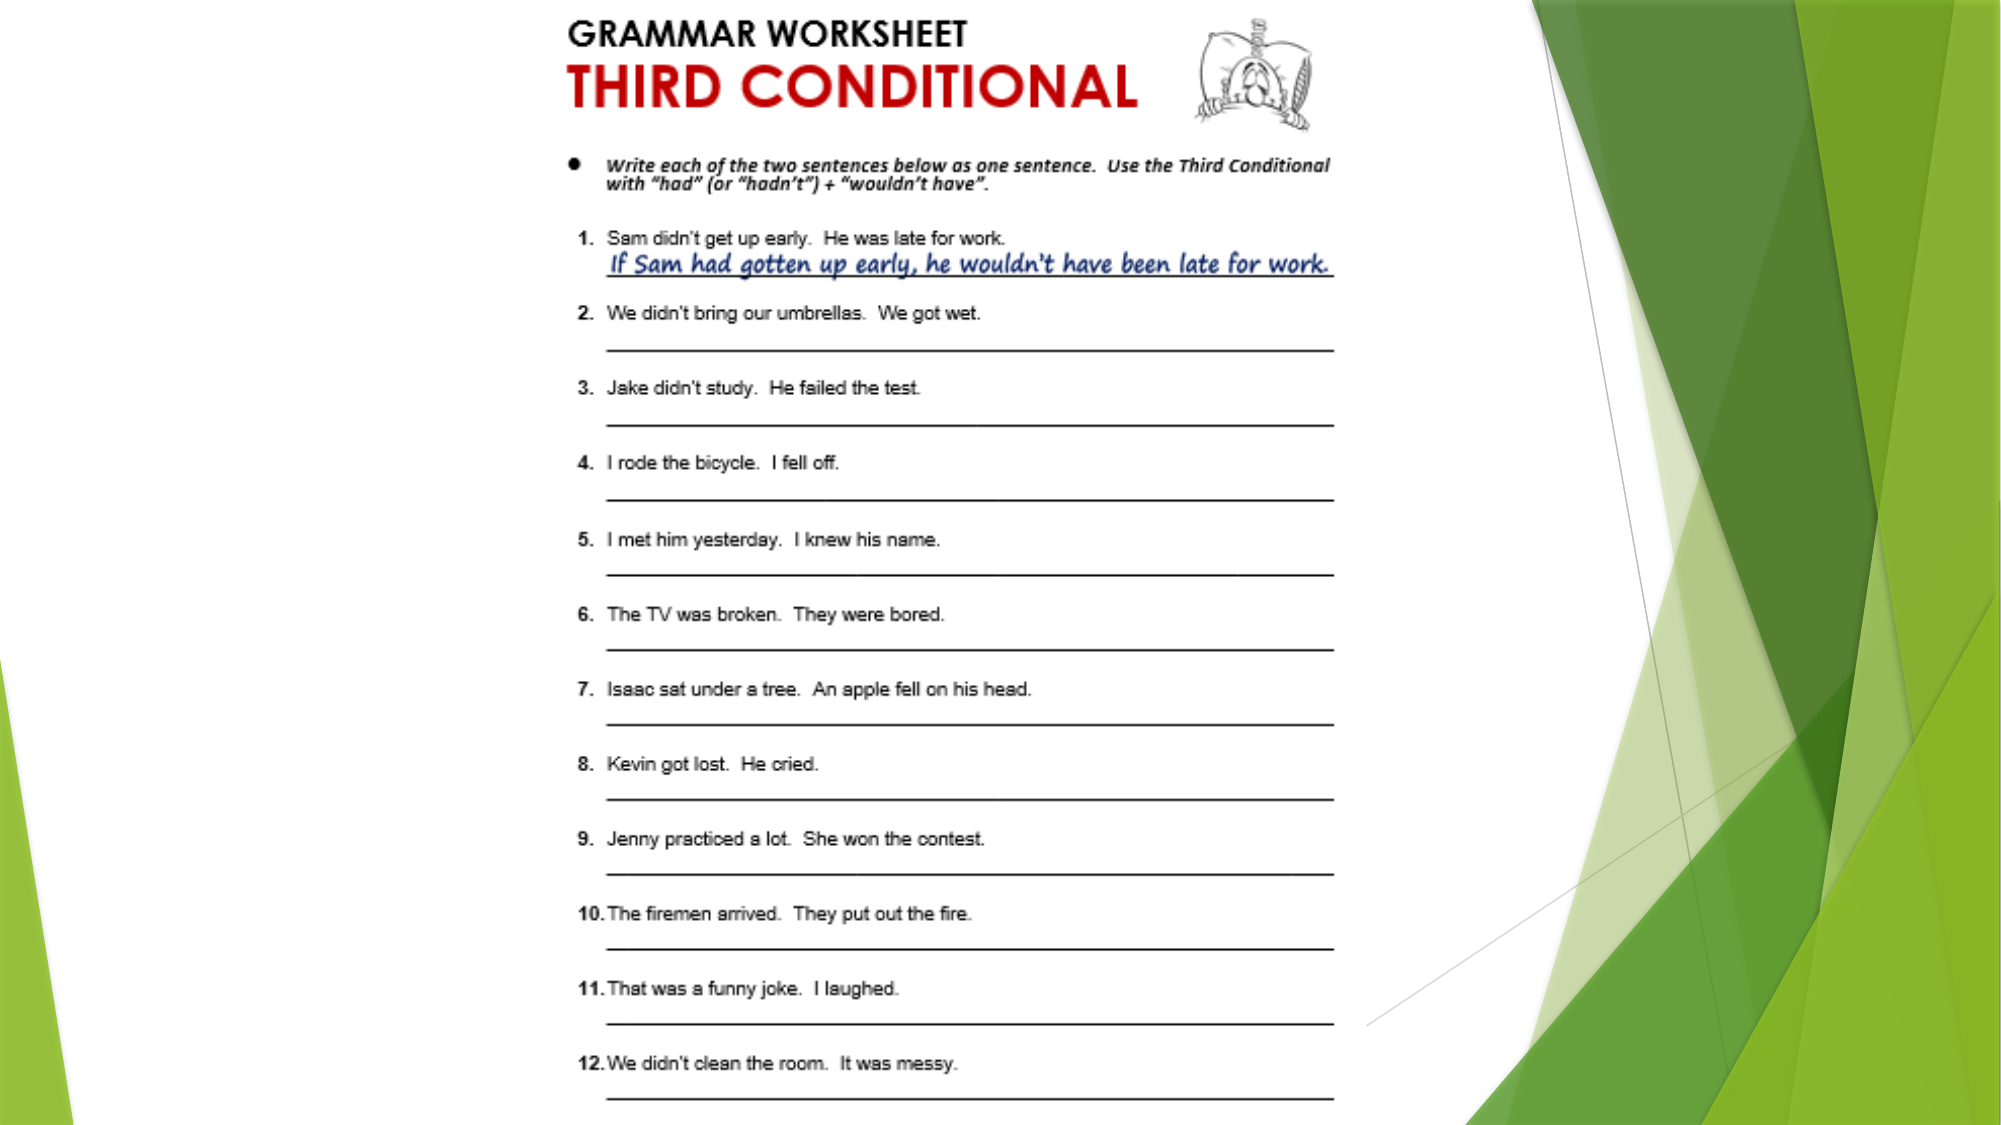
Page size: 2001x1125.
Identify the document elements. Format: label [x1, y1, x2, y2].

picture [546, 9, 1367, 1125]
